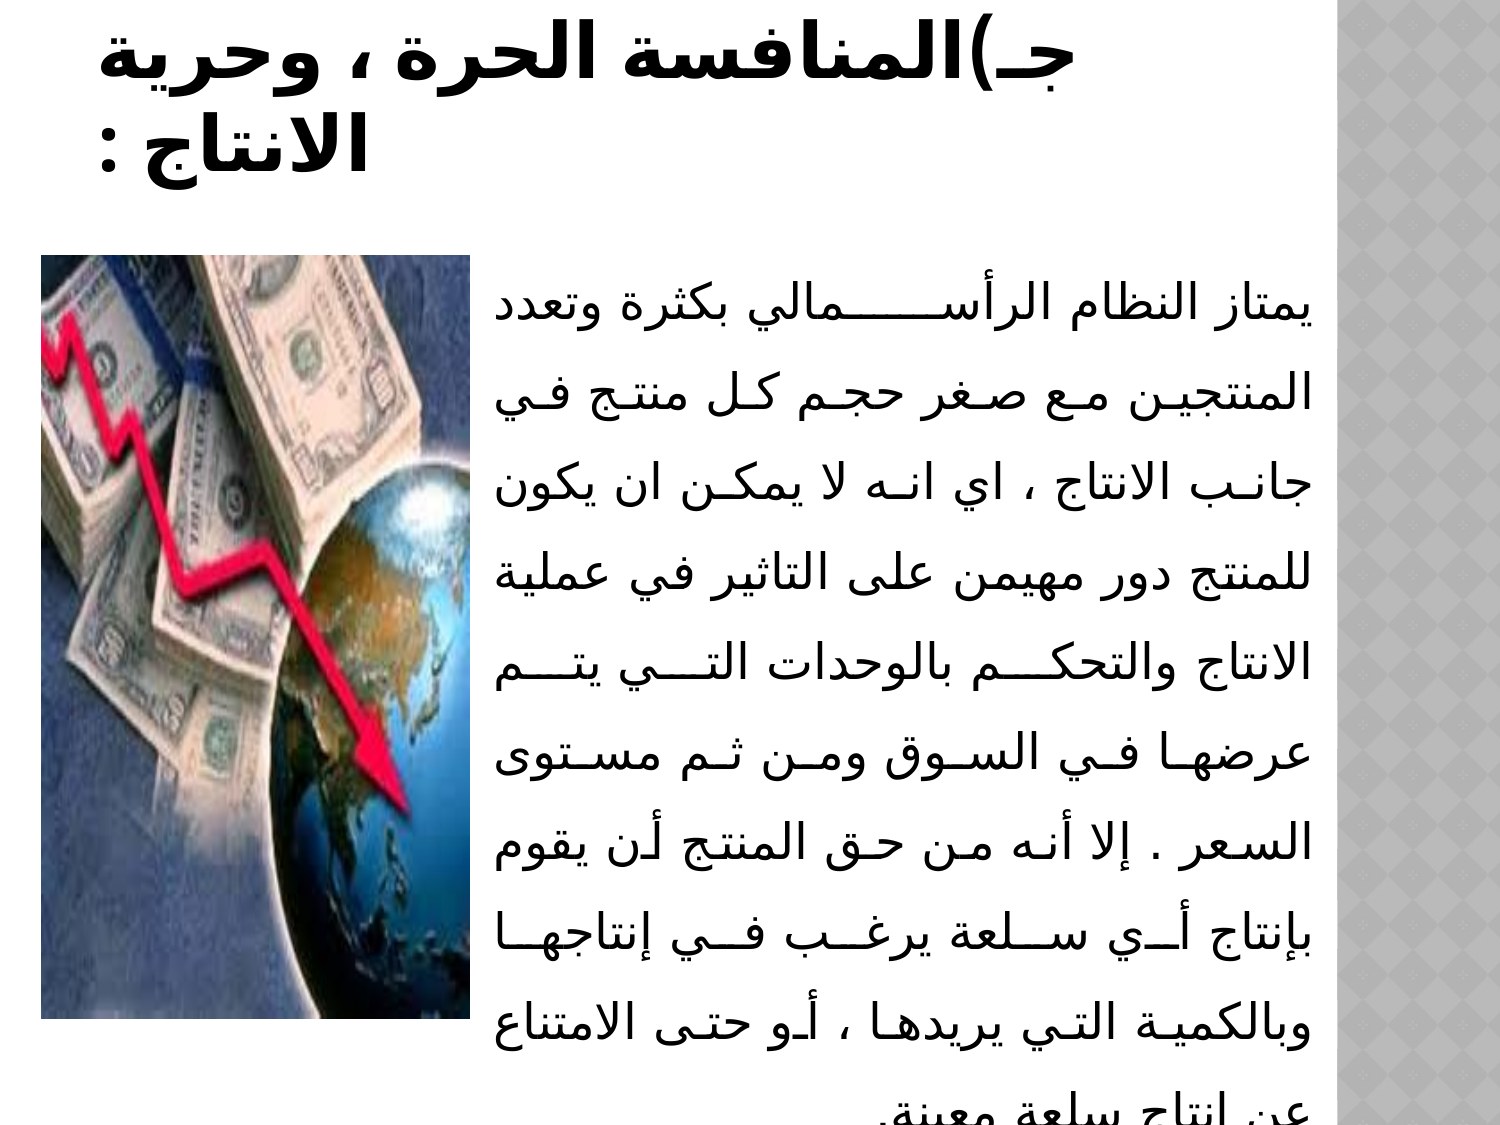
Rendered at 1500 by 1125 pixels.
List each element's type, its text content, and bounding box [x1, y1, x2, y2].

list يمتاز النظام الرأسمالي بكثرة وتعدد المنتجين مع صغر حجم كل منتج في جانب الانتاج ، اي انه لا يمكن ان يكون للمنتج دور مهيمن على التاثير في عملية الانتاج والتحكم بالوحدات التي يتم عرضها في السوق ومن ثم مستوى السعر . إلا أنه من حق المنتج أن يقوم بإنتاج أي سلعة يرغب في إنتاجها وبالكمية التي يريدها ، أو حتى الامتناع عن انتاج سلعة معينة. [478, 231, 1329, 1125]
title جـ)المنافسة الحرة ، وحرية الانتاج : [88, 0, 1276, 188]
picture [40, 254, 470, 1020]
